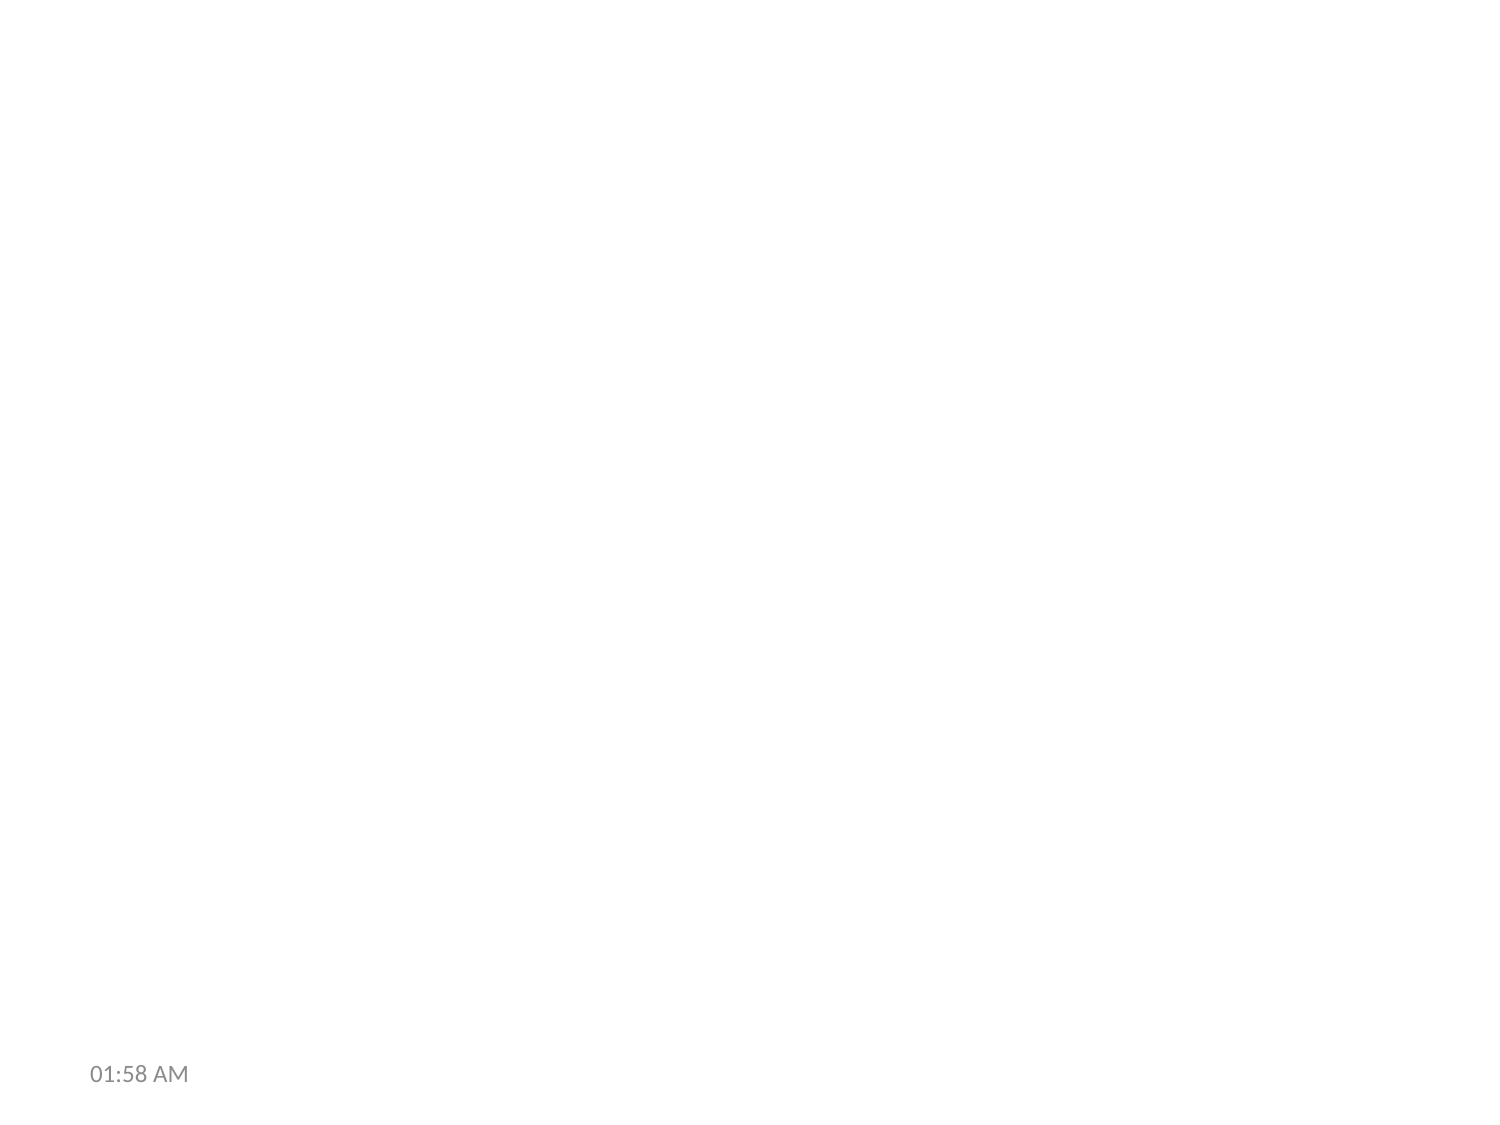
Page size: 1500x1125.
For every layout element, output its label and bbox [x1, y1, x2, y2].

slide_number [75, 1042, 425, 1103]
